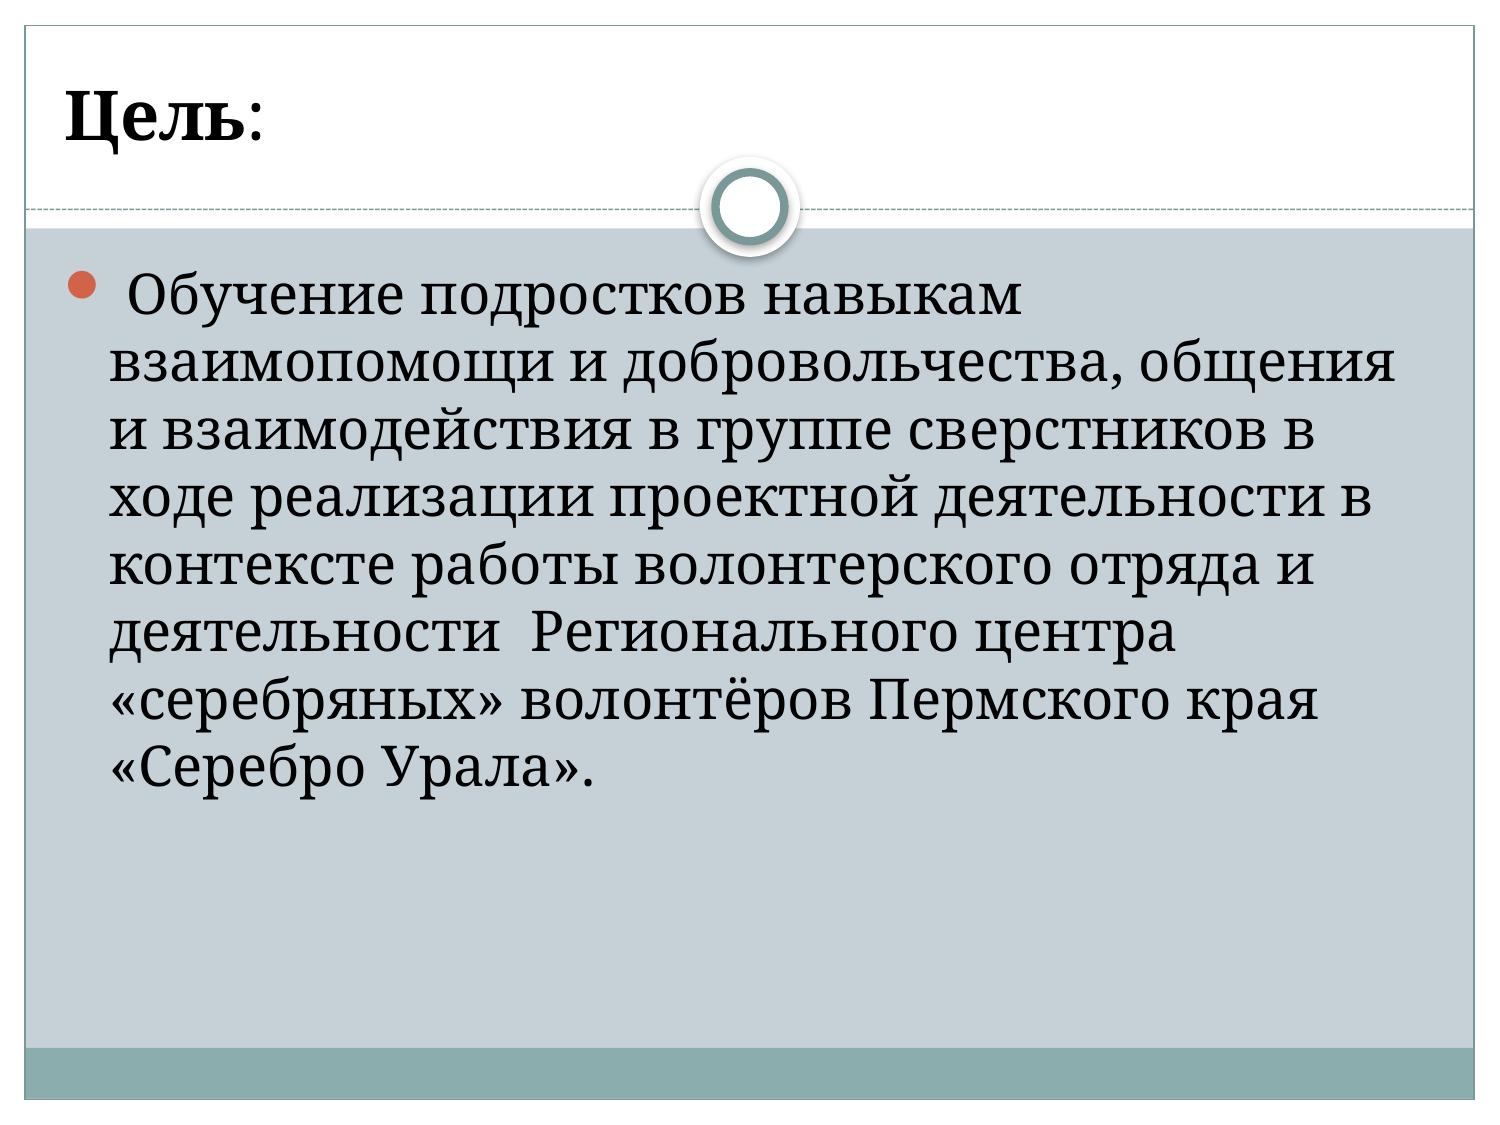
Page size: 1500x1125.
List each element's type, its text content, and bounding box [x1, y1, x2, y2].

list Обучение подростков навыкам взаимопомощи и добровольчества, общения и взаимодействия в группе сверстников в ходе реализации проектной деятельности в контексте работы волонтерского отряда и деятельности Регионального центра «серебряных» волонтёров Пермского края «Серебро Урала». [49, 250, 1445, 1001]
title Цель: [49, 37, 1450, 162]
